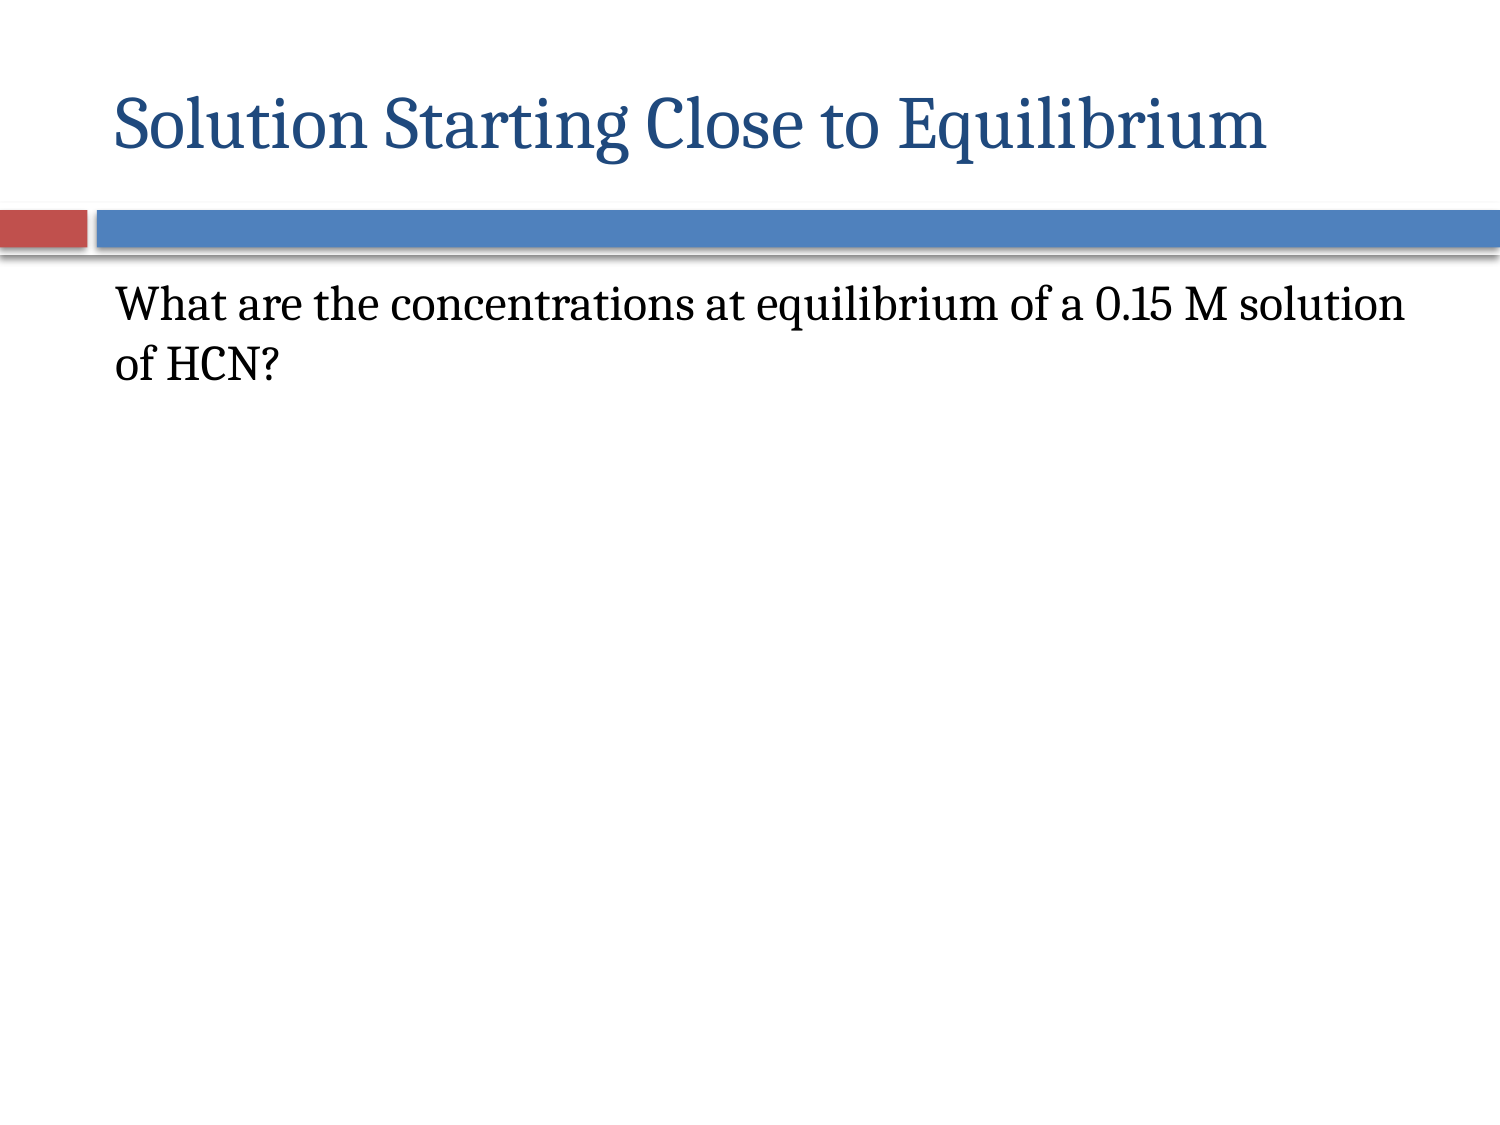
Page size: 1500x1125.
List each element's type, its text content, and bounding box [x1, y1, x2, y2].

title Solution Starting Close to Equilibrium [100, 37, 1438, 200]
